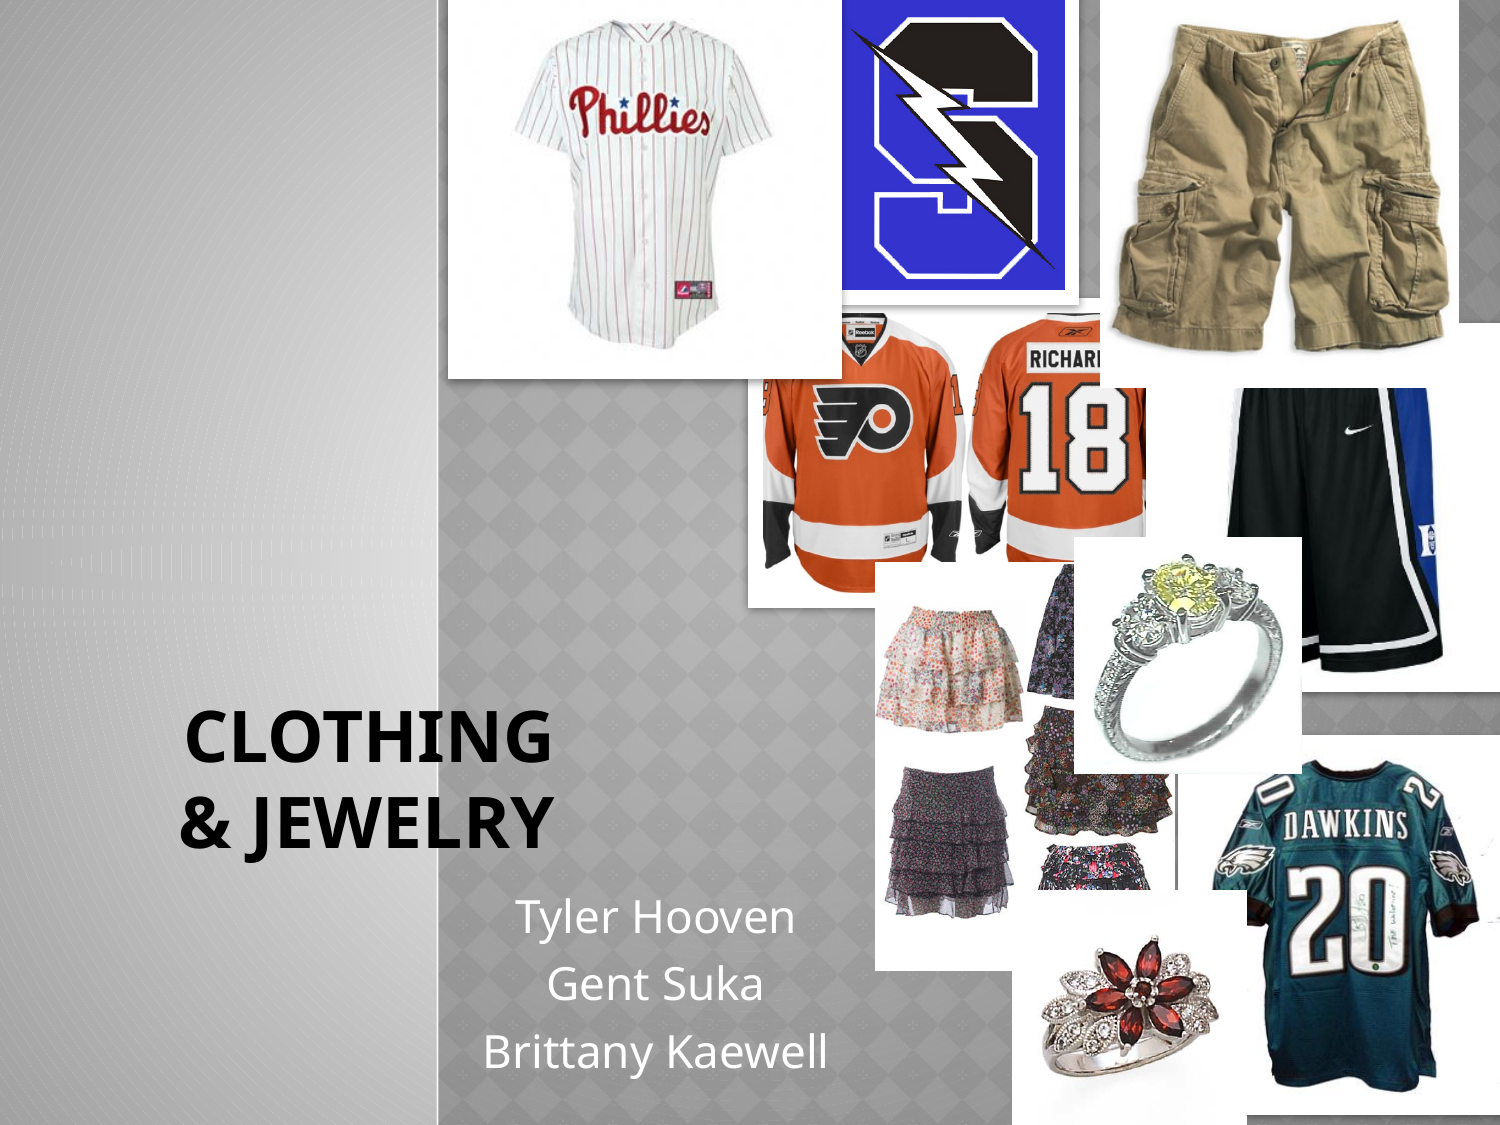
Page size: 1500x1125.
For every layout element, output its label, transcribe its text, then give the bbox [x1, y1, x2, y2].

subtitle Tyler Hooven Gent Suka Brittany Kaewell [474, 887, 838, 1125]
picture [837, 0, 1065, 291]
title Clothing & Jewelry [0, 687, 563, 863]
picture [1099, 0, 1460, 388]
picture [762, 312, 1500, 1125]
picture [462, 0, 828, 365]
